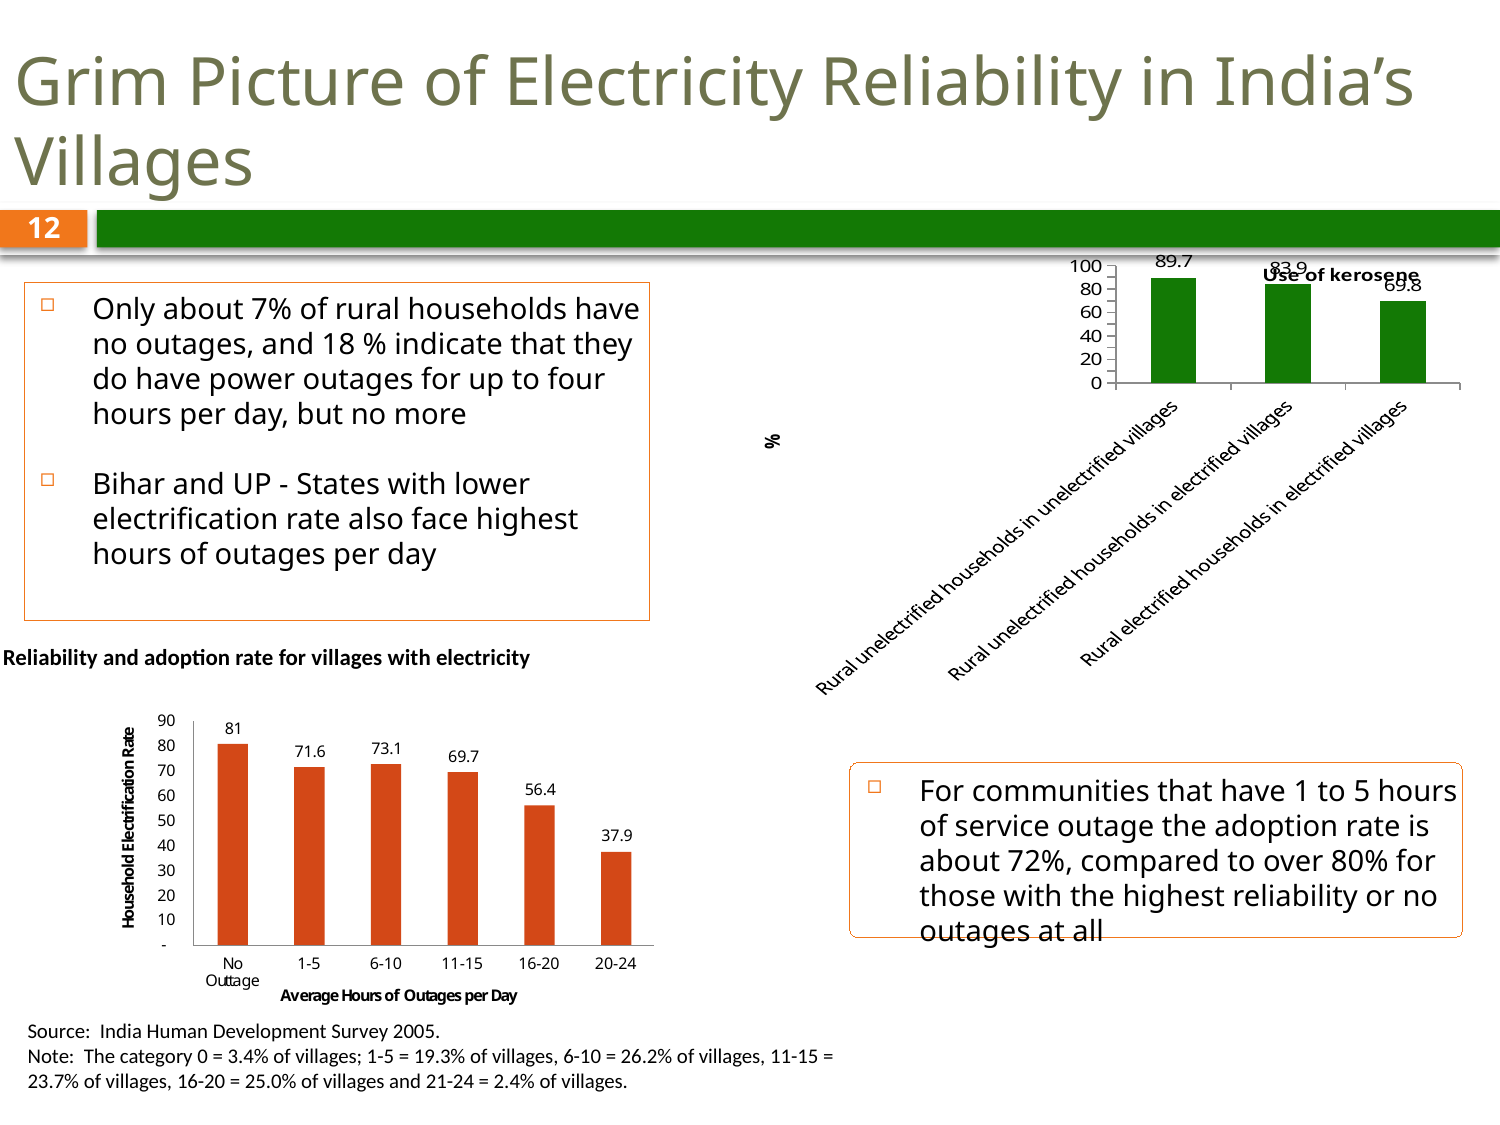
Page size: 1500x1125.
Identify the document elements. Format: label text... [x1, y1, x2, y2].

title Grim Picture of Electricity Reliability in India’s Villages [0, 37, 1500, 200]
text_box Source: India Human Development Survey 2005. Note: The category 0 = 3.4% of villages; 1-5 = 19.3% of villages, 6-10 = 26.2% of villages, 11-15 = 23.7% of villages, 16-20 = 25.0% of villages and 21-24 = 2.4% of villages. [12, 1009, 863, 1125]
list Only about 7% of rural households have no outages, and 18 % indicate that they do have power outages for up to four hours per day, but no more Bihar and UP - States with lower electrification rate also face highest hours of outages per day [24, 282, 650, 621]
text_box For communities that have 1 to 5 hours of service outage the adoption rate is about 72%, compared to over 80% for those with the highest reliability or no outages at all [849, 762, 1463, 938]
slide_number 12 [0, 208, 88, 249]
chart [724, 249, 1476, 701]
picture [112, 687, 655, 1012]
text_box Reliability and adoption rate for villages with electricity [0, 634, 547, 722]
